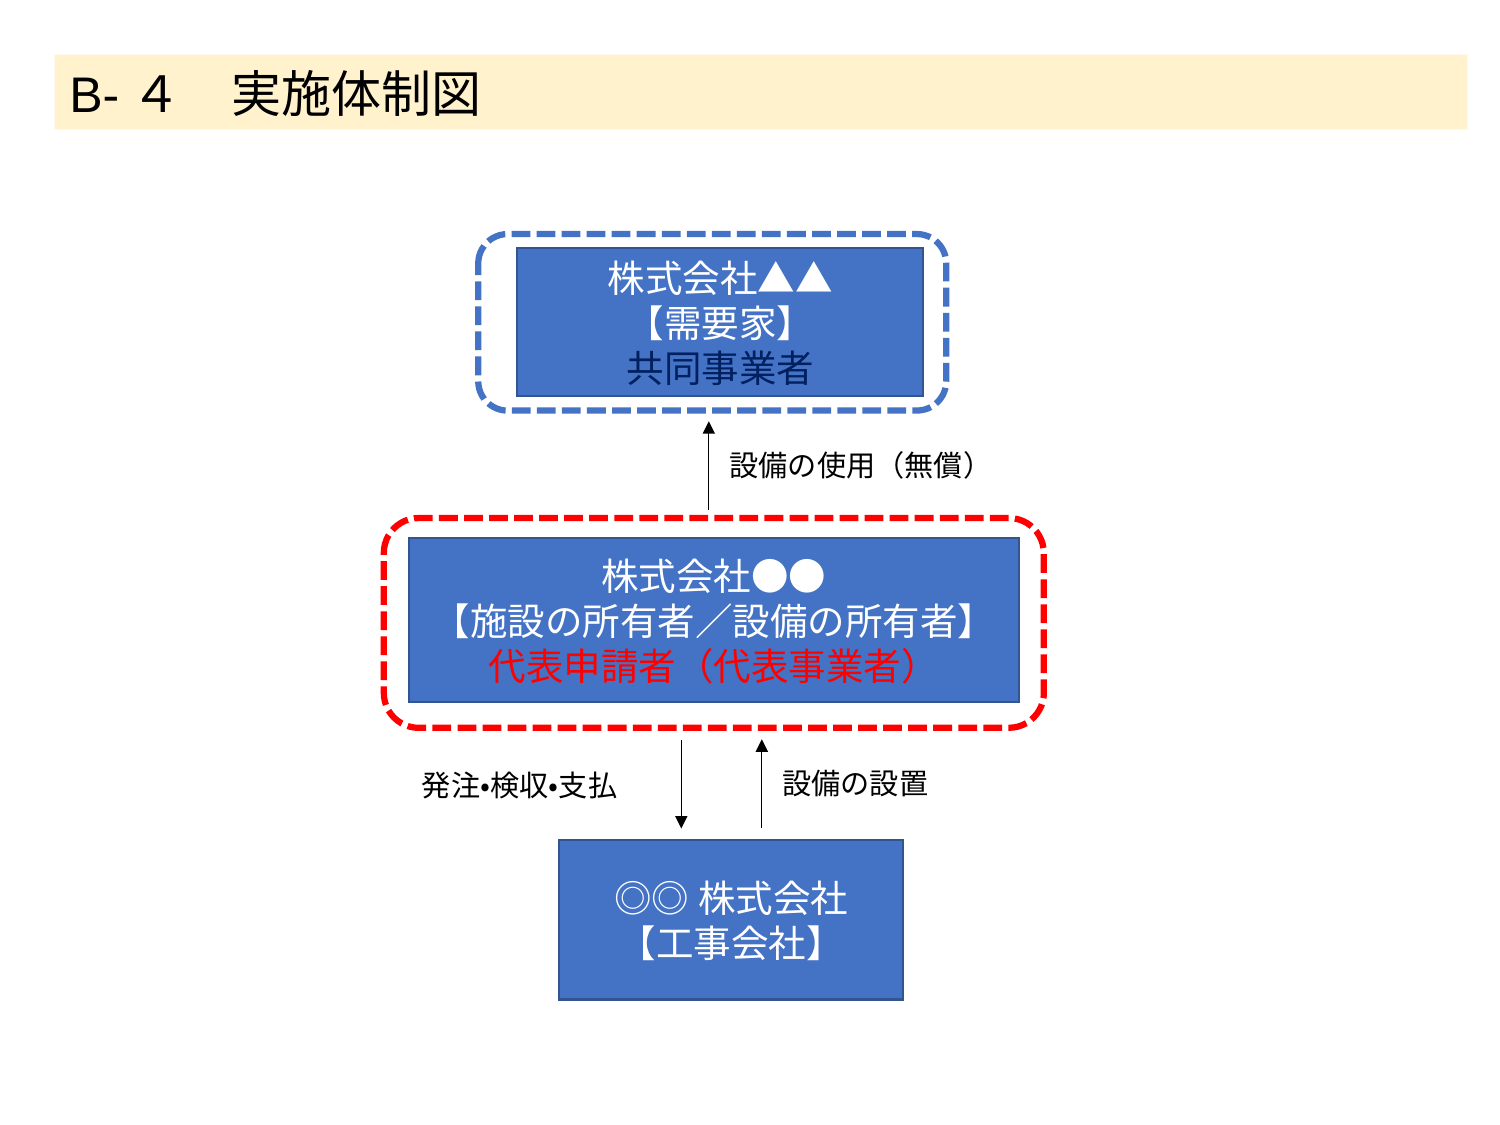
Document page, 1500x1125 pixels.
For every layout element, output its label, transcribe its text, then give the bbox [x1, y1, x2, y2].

text_box [382, 516, 1045, 729]
text_box 設備の設置 [767, 758, 1304, 808]
text_box 発注・検収・支払 [682, 760, 688, 810]
text_box 発注・検収・支払 [407, 760, 681, 810]
text_box 設備の使用（無償） [714, 440, 1376, 490]
text_box [477, 233, 948, 412]
text_box B-４ 実施体制図 [54, 54, 1468, 130]
text_box ◎◎株式会社 【工事会社】 [558, 839, 904, 1001]
text_box 株式会社●● 【施設の所有者／設備の所有者】 代表申請者（代表事業者） [408, 537, 1020, 703]
